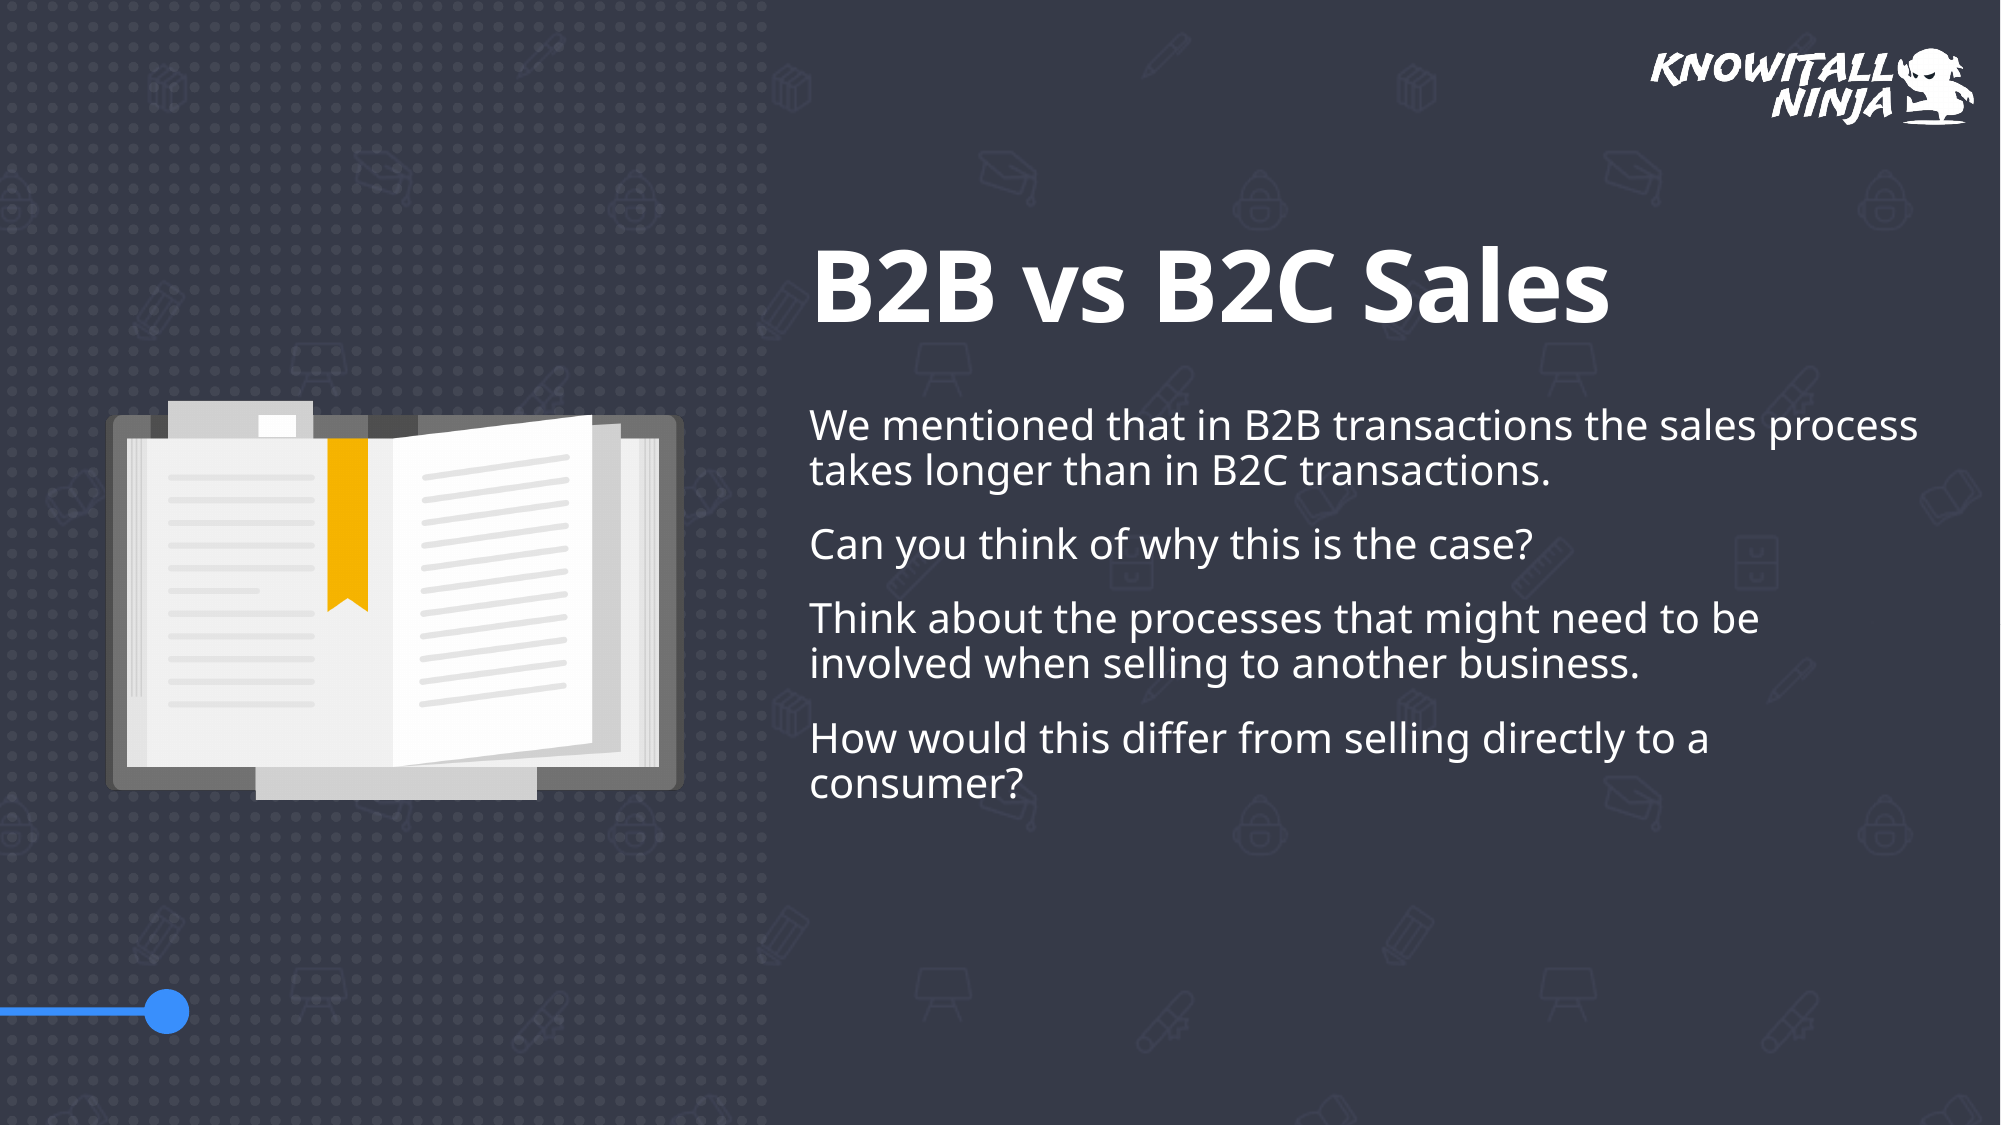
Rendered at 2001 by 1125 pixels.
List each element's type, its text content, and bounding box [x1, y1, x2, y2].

picture [0, 0, 2001, 1125]
title B2B vs B2C Sales [794, 125, 1928, 351]
list We mentioned that in B2B transactions the sales process takes longer than in B2C transactions. Can you think of why this is the case? Think about the processes that might need to be involved when selling to another business. How would this differ from selling directly to a consumer? [794, 397, 1928, 1090]
